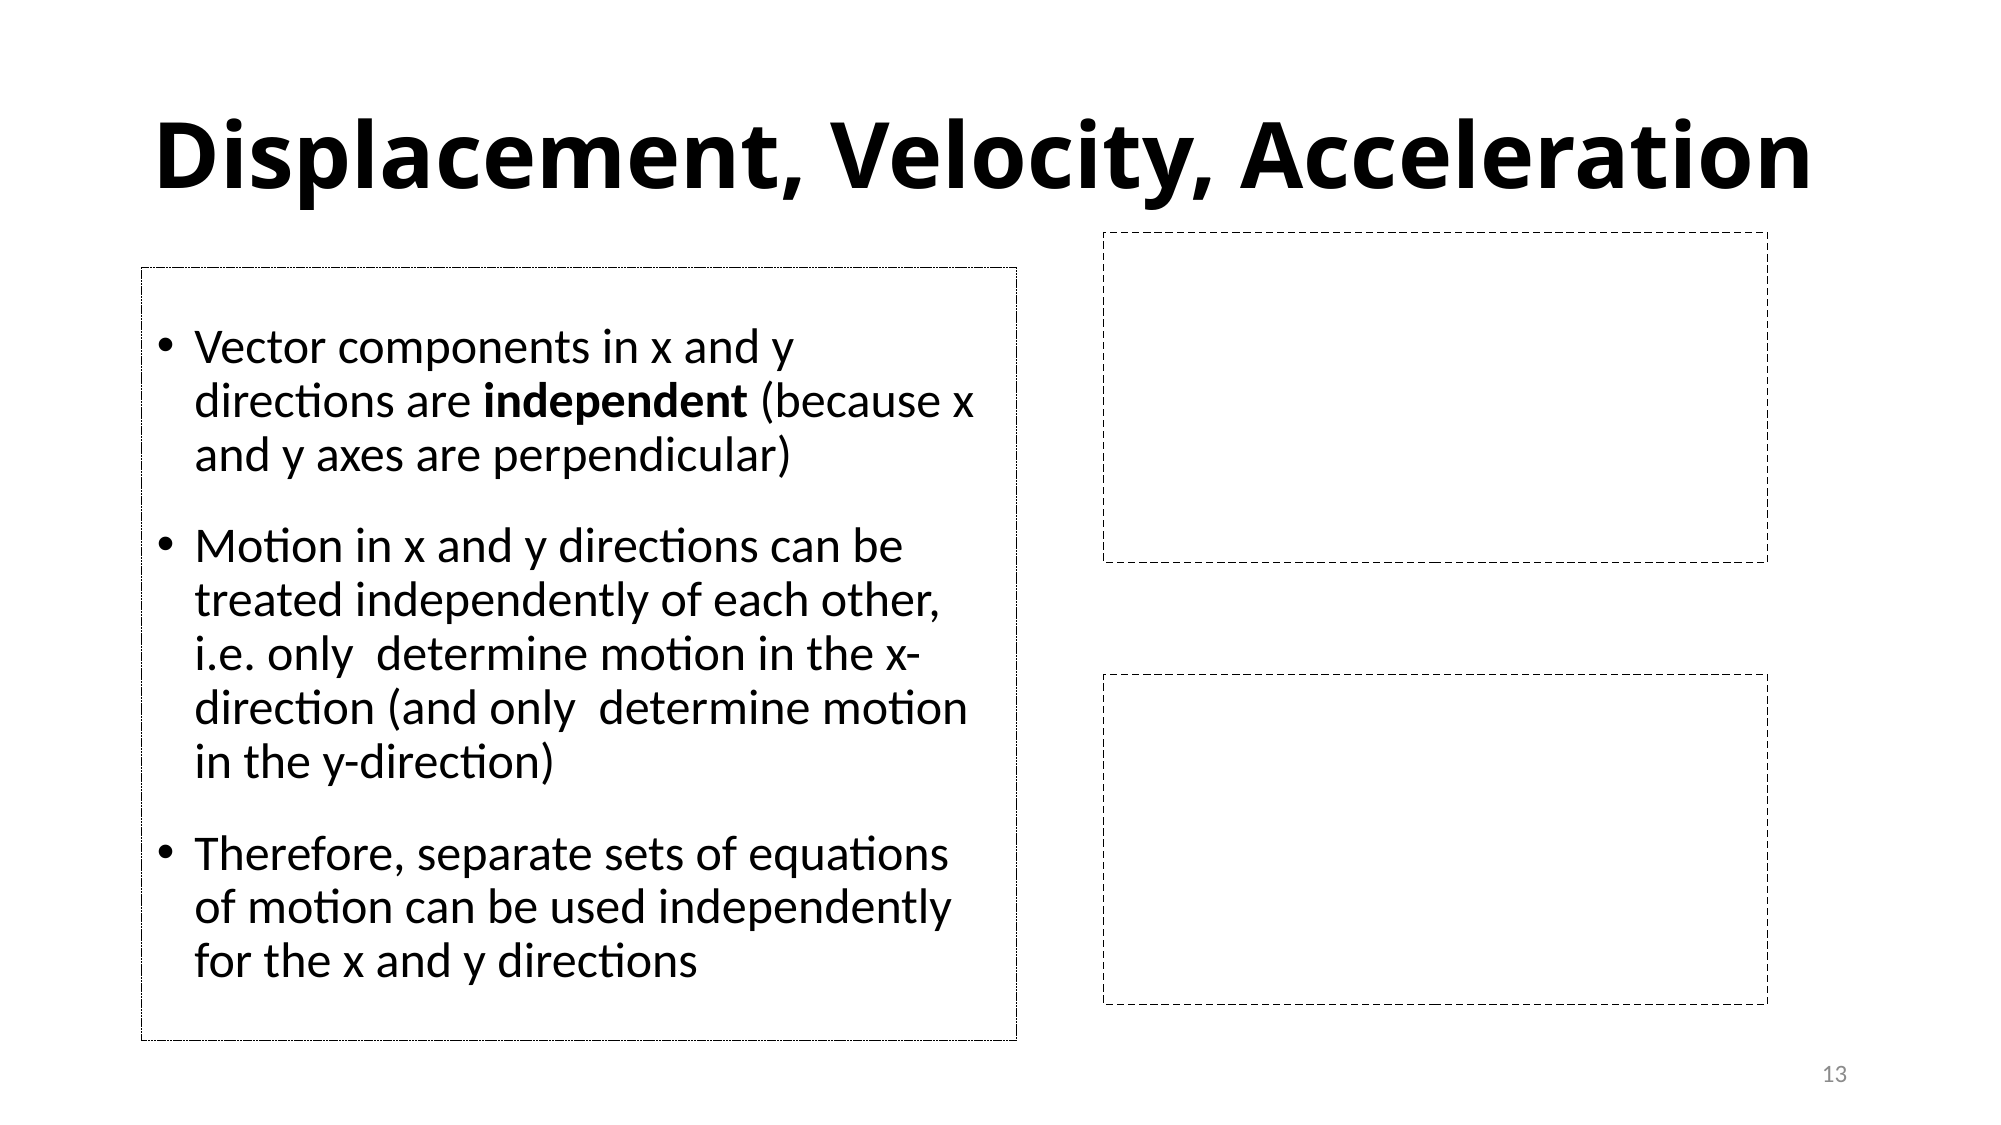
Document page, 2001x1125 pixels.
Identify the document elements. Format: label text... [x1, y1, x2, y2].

title Displacement, Velocity, Acceleration [137, 49, 1863, 268]
slide_number 13 [1412, 1042, 1863, 1103]
